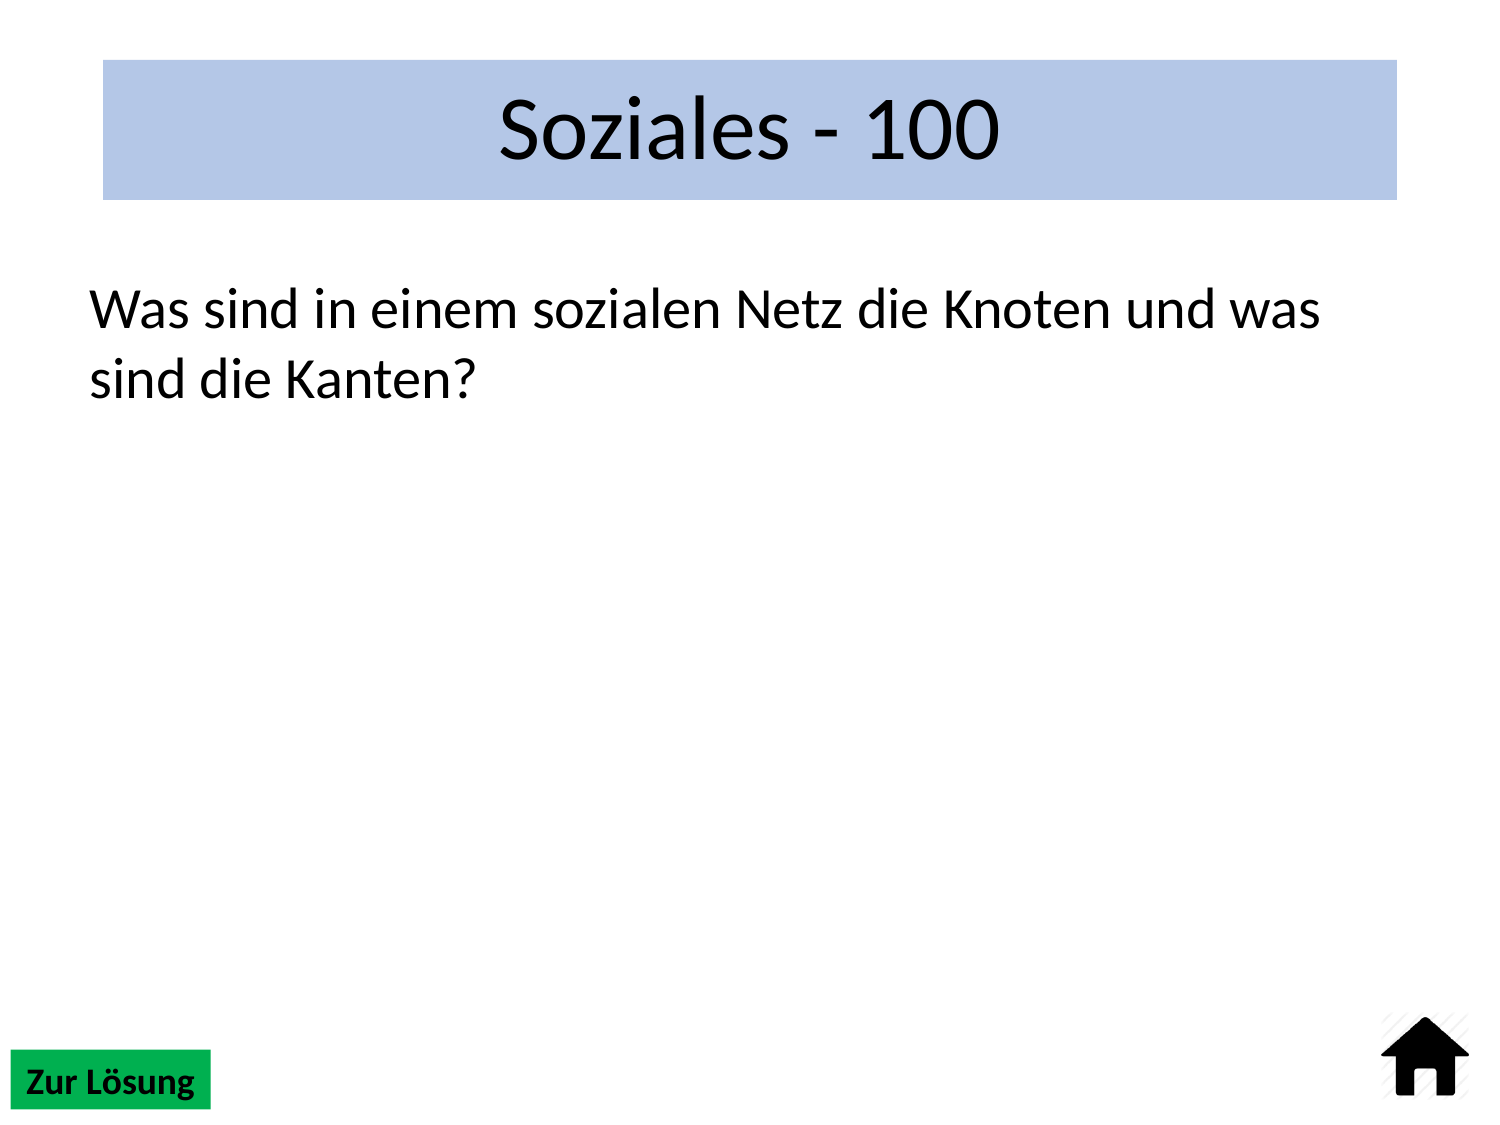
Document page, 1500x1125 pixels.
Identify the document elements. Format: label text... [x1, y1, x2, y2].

text_box Zur Lösung [10, 1049, 211, 1110]
picture [1381, 1012, 1469, 1100]
title Soziales - 100 [103, 59, 1397, 200]
text_box Was sind in einem sozialen Netz die Knoten und was sind die Kanten? [74, 262, 1425, 1000]
